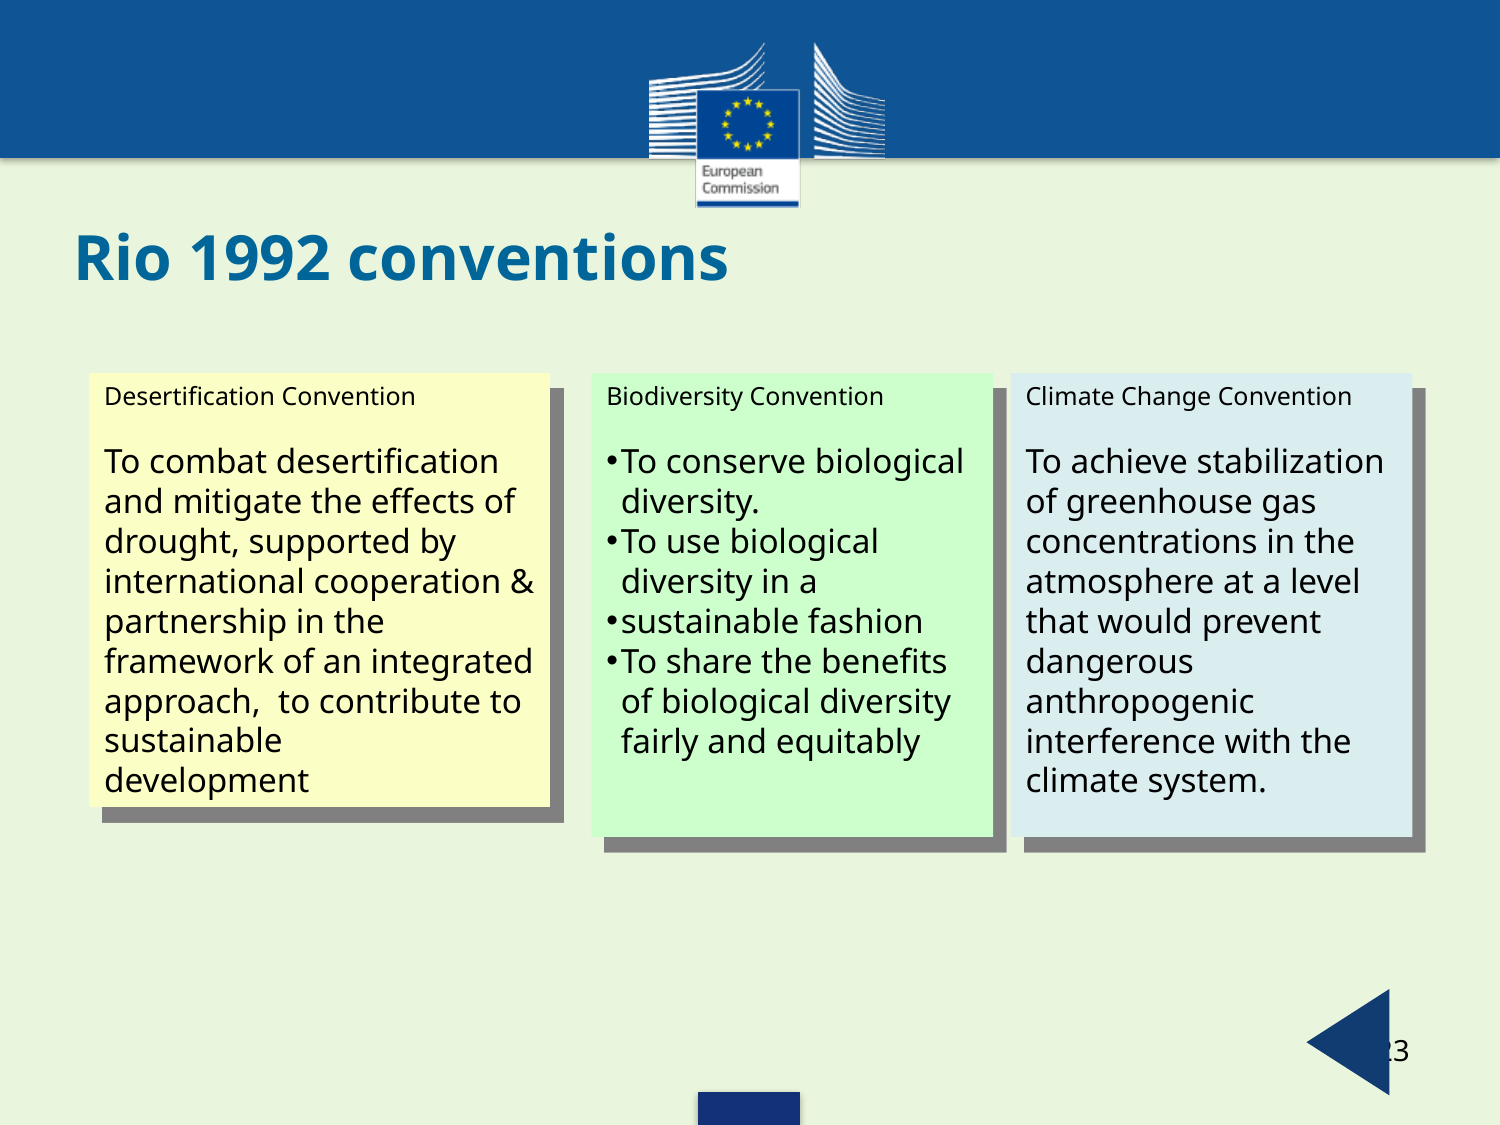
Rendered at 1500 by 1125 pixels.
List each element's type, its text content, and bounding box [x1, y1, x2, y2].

text_box Desertification Convention To combat desertification and mitigate the effects of drought, supported by international cooperation & partnership in the framework of an integrated approach, to contribute to sustainable development [86, 370, 553, 810]
text_box Rio 1992 conventions [0, 197, 1436, 303]
slide_number 23 [1074, 1024, 1426, 1103]
text_box [1306, 989, 1390, 1096]
picture [649, 42, 885, 197]
text_box Climate Change Convention To achieve stabilization of greenhouse gas concentrations in the atmosphere at a level that would prevent dangerous anthropogenic interference with the climate system. [1008, 370, 1415, 840]
text_box Biodiversity Convention To conserve biological diversity. To use biological diversity in a sustainable fashion To share the benefits of biological diversity fairly and equitably [588, 370, 996, 840]
